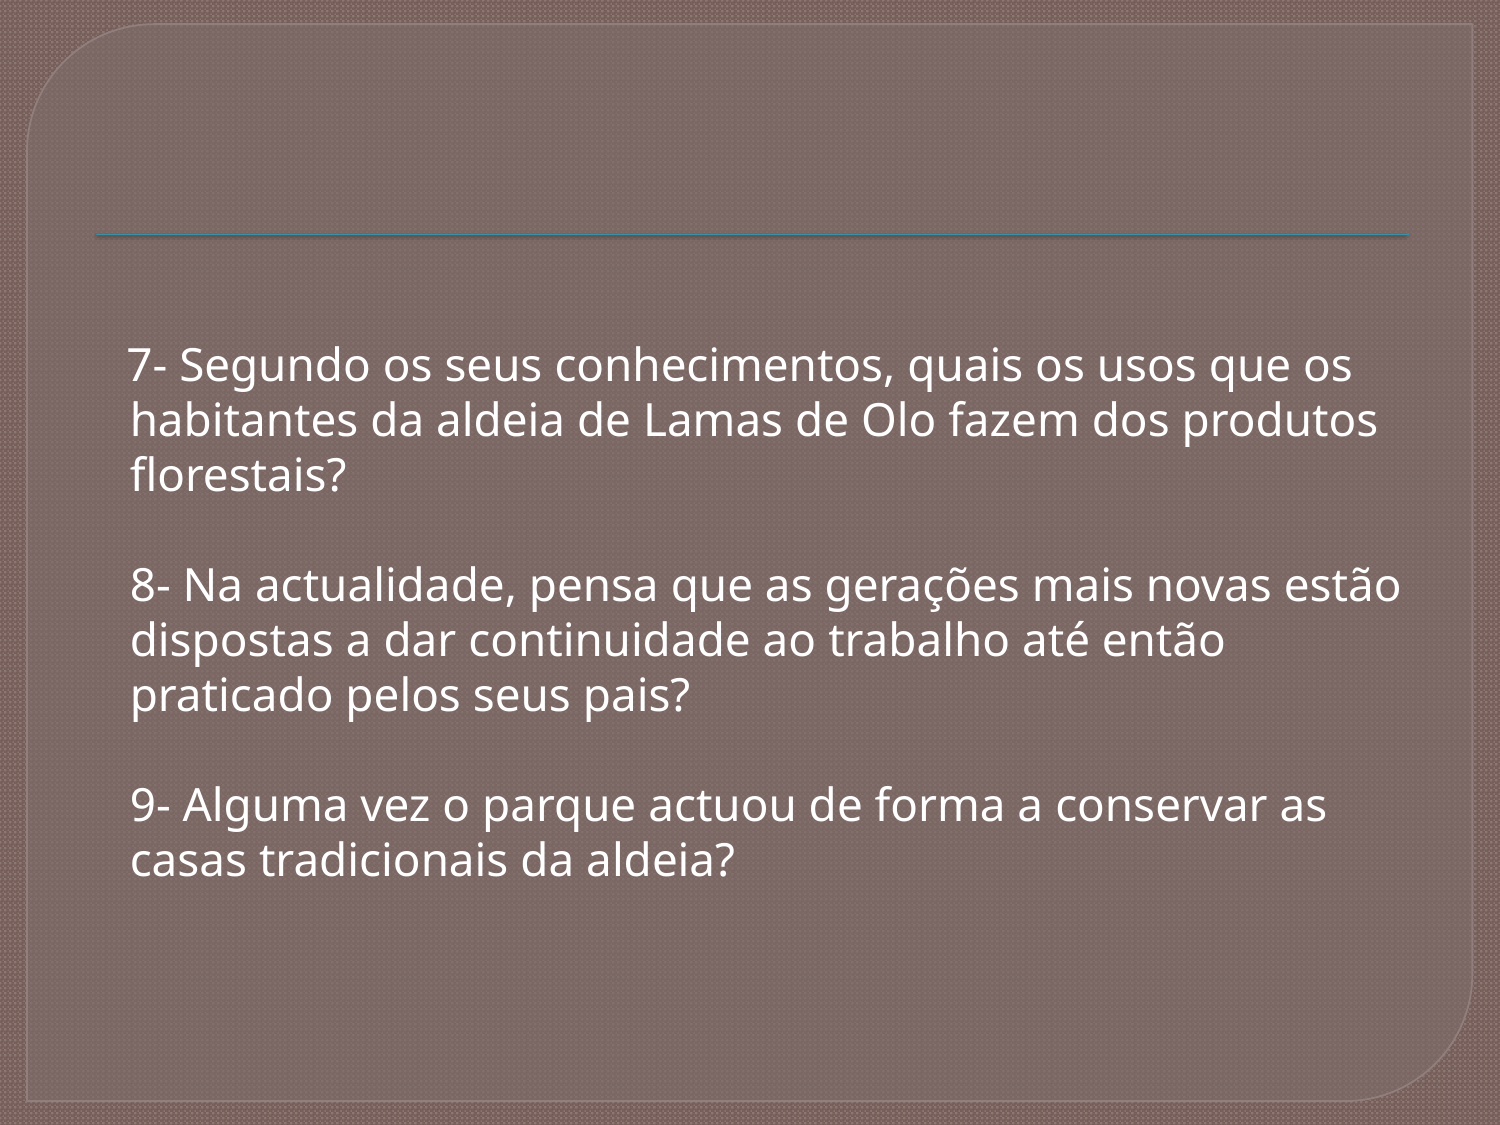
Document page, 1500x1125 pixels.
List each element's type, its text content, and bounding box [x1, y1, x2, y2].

list 7- Segundo os seus conhecimentos, quais os usos que os habitantes da aldeia de Lamas de Olo fazem dos produtos florestais? 8- Na actualidade, pensa que as gerações mais novas estão dispostas a dar continuidade ao trabalho até então praticado pelos seus pais? 9- Alguma vez o parque actuou de forma a conservar as casas tradicionais da aldeia? [75, 270, 1425, 1013]
